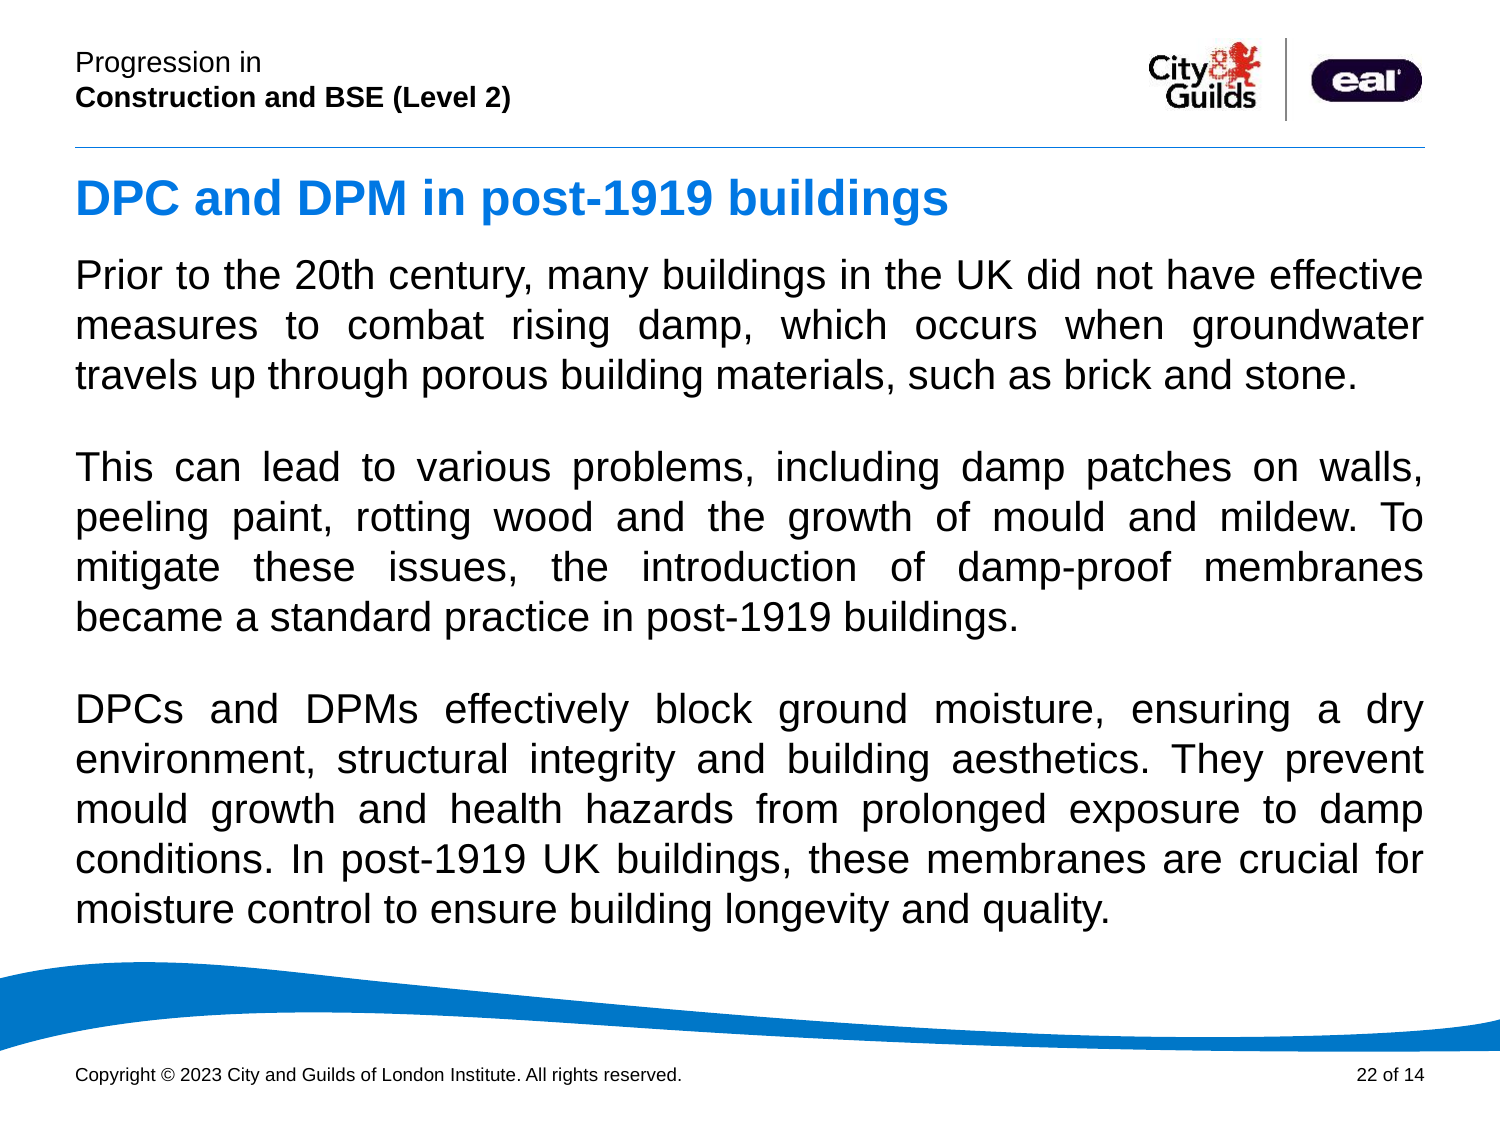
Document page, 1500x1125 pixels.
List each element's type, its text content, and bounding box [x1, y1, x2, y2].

title DPC and DPM in post-1919 buildings [74, 165, 1426, 229]
list Prior to the 20th century, many buildings in the UK did not have effective measures to combat rising damp, which occurs when groundwater travels up through porous building materials, such as brick and stone. This can lead to various problems, including damp patches on walls, peeling paint, rotting wood and the growth of mould and mildew. To mitigate these issues, the introduction of damp-proof membranes became a standard practice in post-1919 buildings. DPCs and DPMs effectively block ground moisture, ensuring a dry environment, structural integrity and building aesthetics. They prevent mould growth and health hazards from prolonged exposure to damp conditions. In post-1919 UK buildings, these membranes are crucial for moisture control to ensure building longevity and quality. [74, 247, 1426, 946]
picture [1149, 38, 1422, 121]
